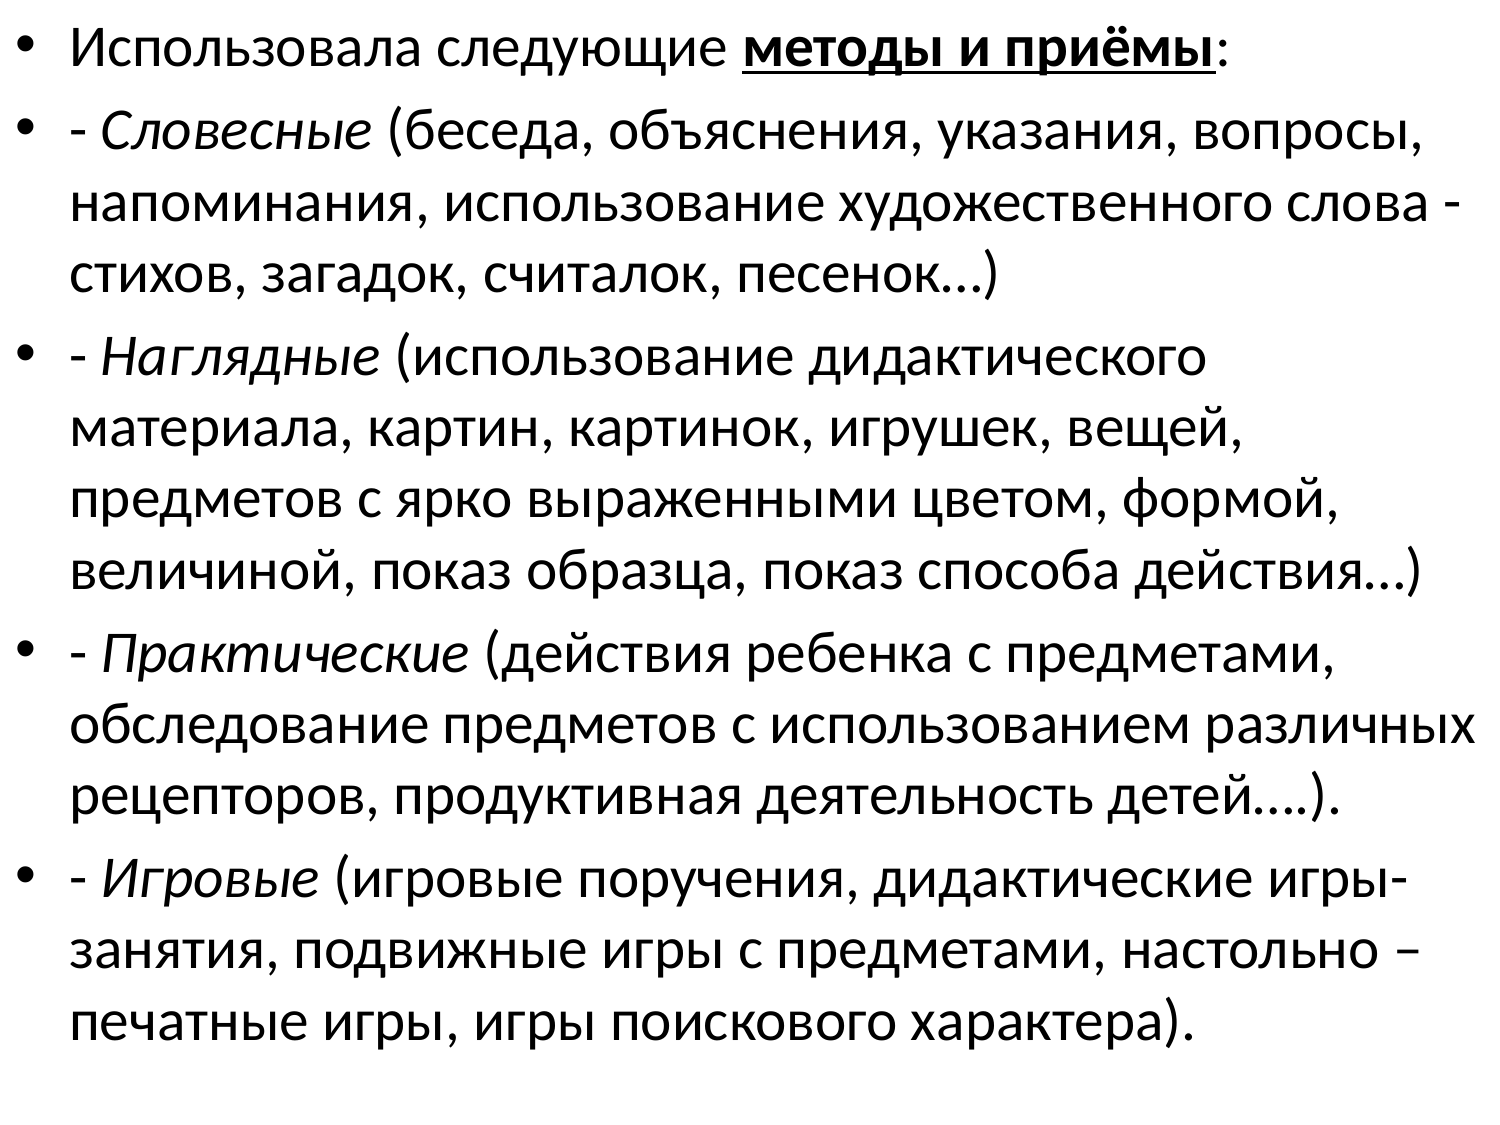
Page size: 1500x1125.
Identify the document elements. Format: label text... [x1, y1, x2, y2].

list Использовала следующие методы и приёмы: - Словесные (беседа, объяснения, указания, вопросы, напоминания, использование художественного слова - стихов, загадок, считалок, песенок…) - Наглядные (использование дидактического материала, картин, картинок, игрушек, вещей, предметов с ярко выраженными цветом, формой, величиной, показ образца, показ способа действия…) - Практические (действия ребенка с предметами, обследование предметов с использованием различных рецепторов, продуктивная деятельность детей….). - Игровые (игровые поручения, дидактические игры-занятия, подвижные игры с предметами, настольно – печатные игры, игры поискового характера). [0, 0, 1500, 1125]
